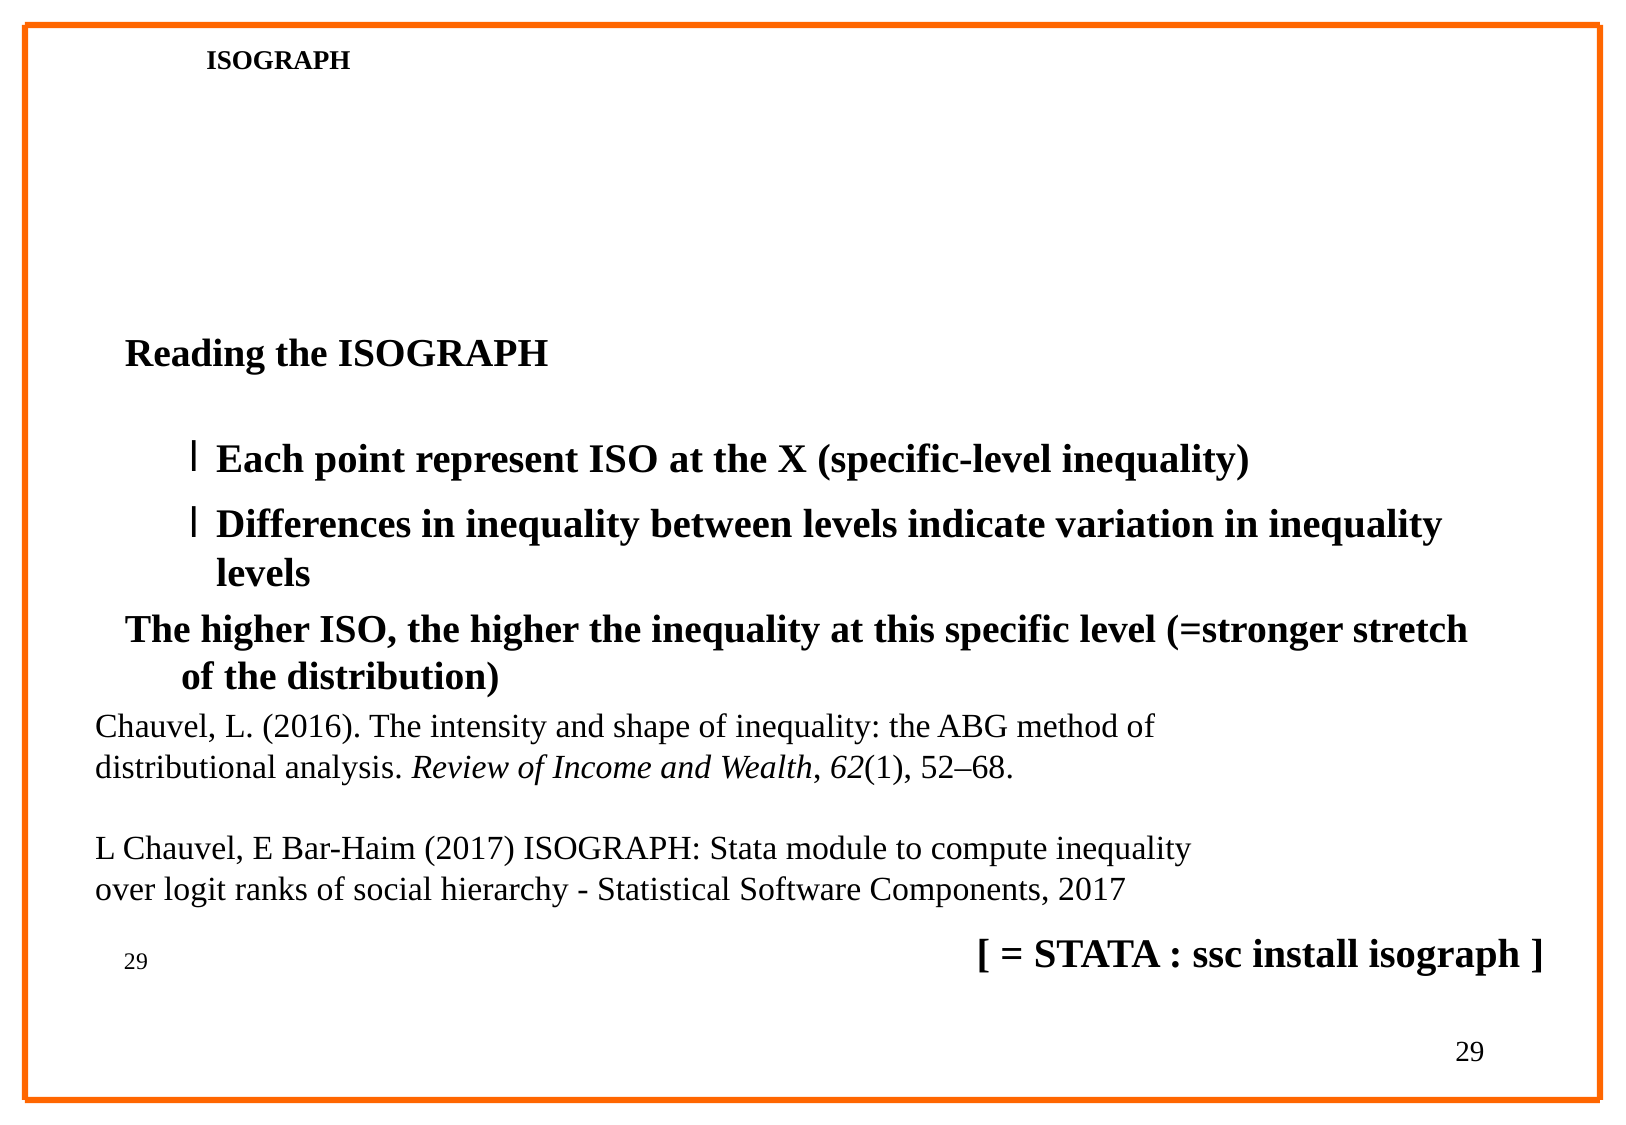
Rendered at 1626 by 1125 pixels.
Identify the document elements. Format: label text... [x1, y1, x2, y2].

list Reading the ISOGRAPH Each point represent ISO at the X (specific-level inequality) Differences in inequality between levels indicate variation in inequality levels The higher ISO, the higher the inequality at this specific level (=stronger stretch of the distribution) [111, 320, 1514, 901]
text_box Chauvel, L. (2016). The intensity and shape of inequality: the ABG method of distributional analysis. Review of Income and Wealth, 62(1), 52–68. L Chauvel, E Bar-Haim (2017) ISOGRAPH: Stata module to compute inequality over logit ranks of social hierarchy - Statistical Software Components, 2017 [80, 696, 1261, 915]
title ISOGRAPH [193, 32, 1416, 86]
text_box [ = STATA : ssc install isograph ] [961, 919, 1560, 984]
slide_number 29 [1162, 1025, 1500, 1100]
text_box 29 [111, 935, 478, 984]
